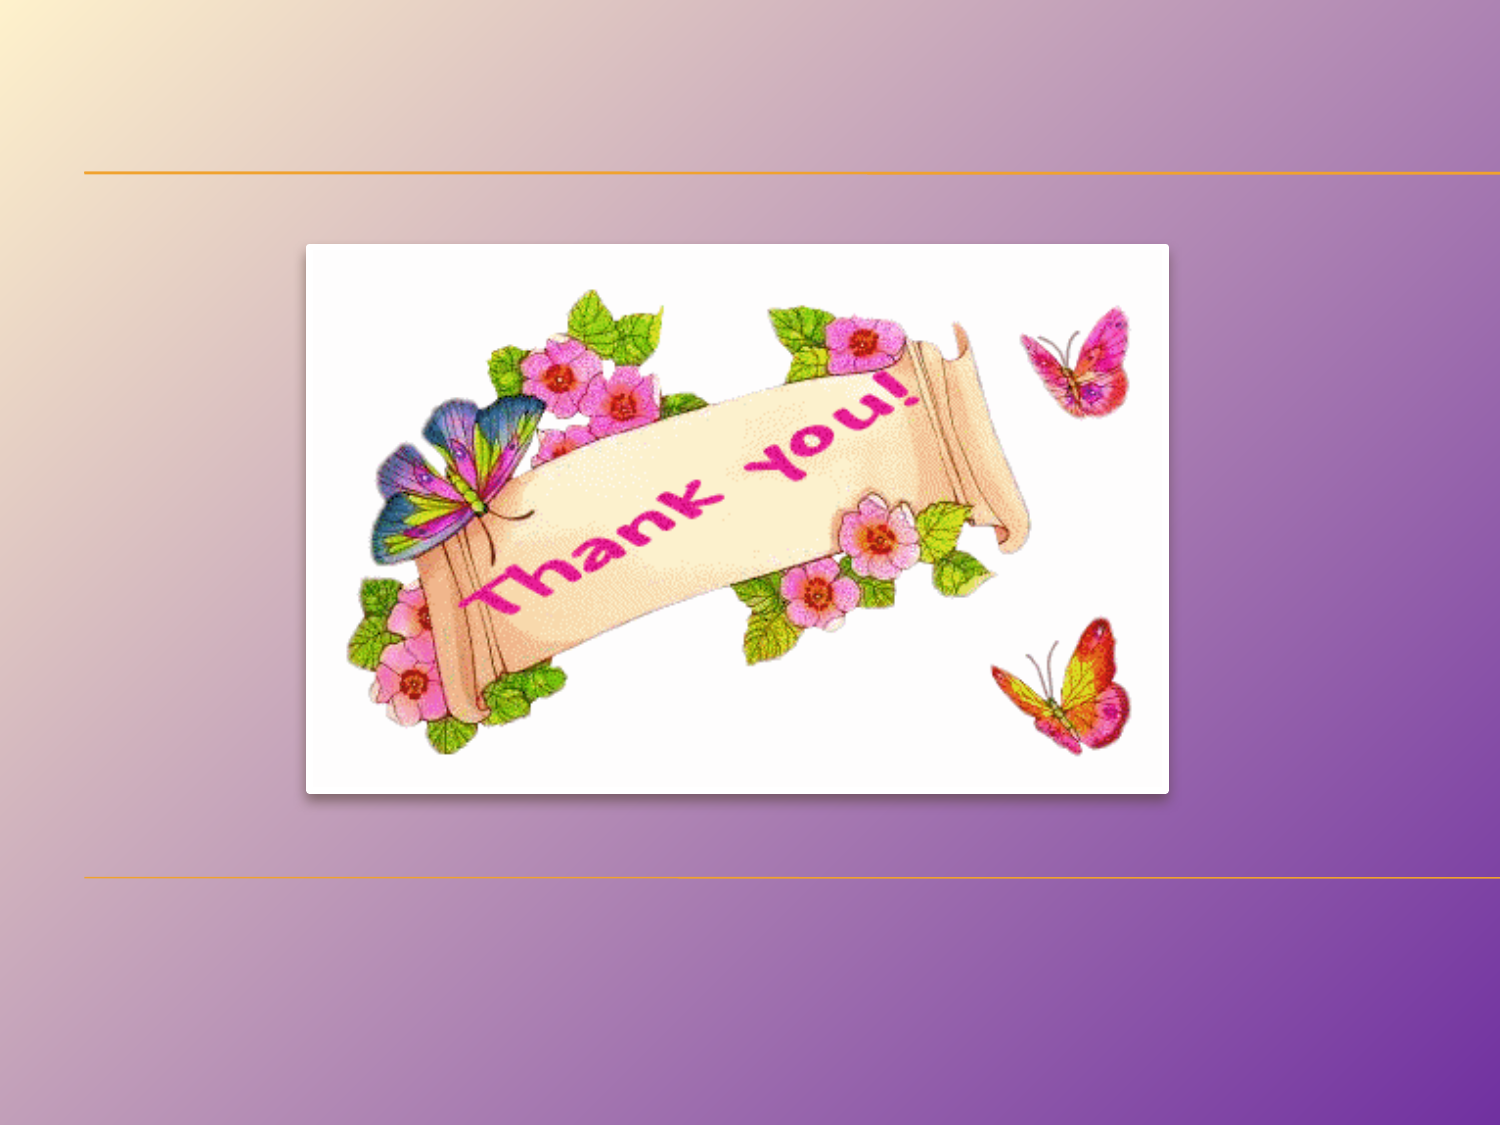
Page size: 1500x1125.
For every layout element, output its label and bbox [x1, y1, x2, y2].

picture [312, 249, 1163, 788]
